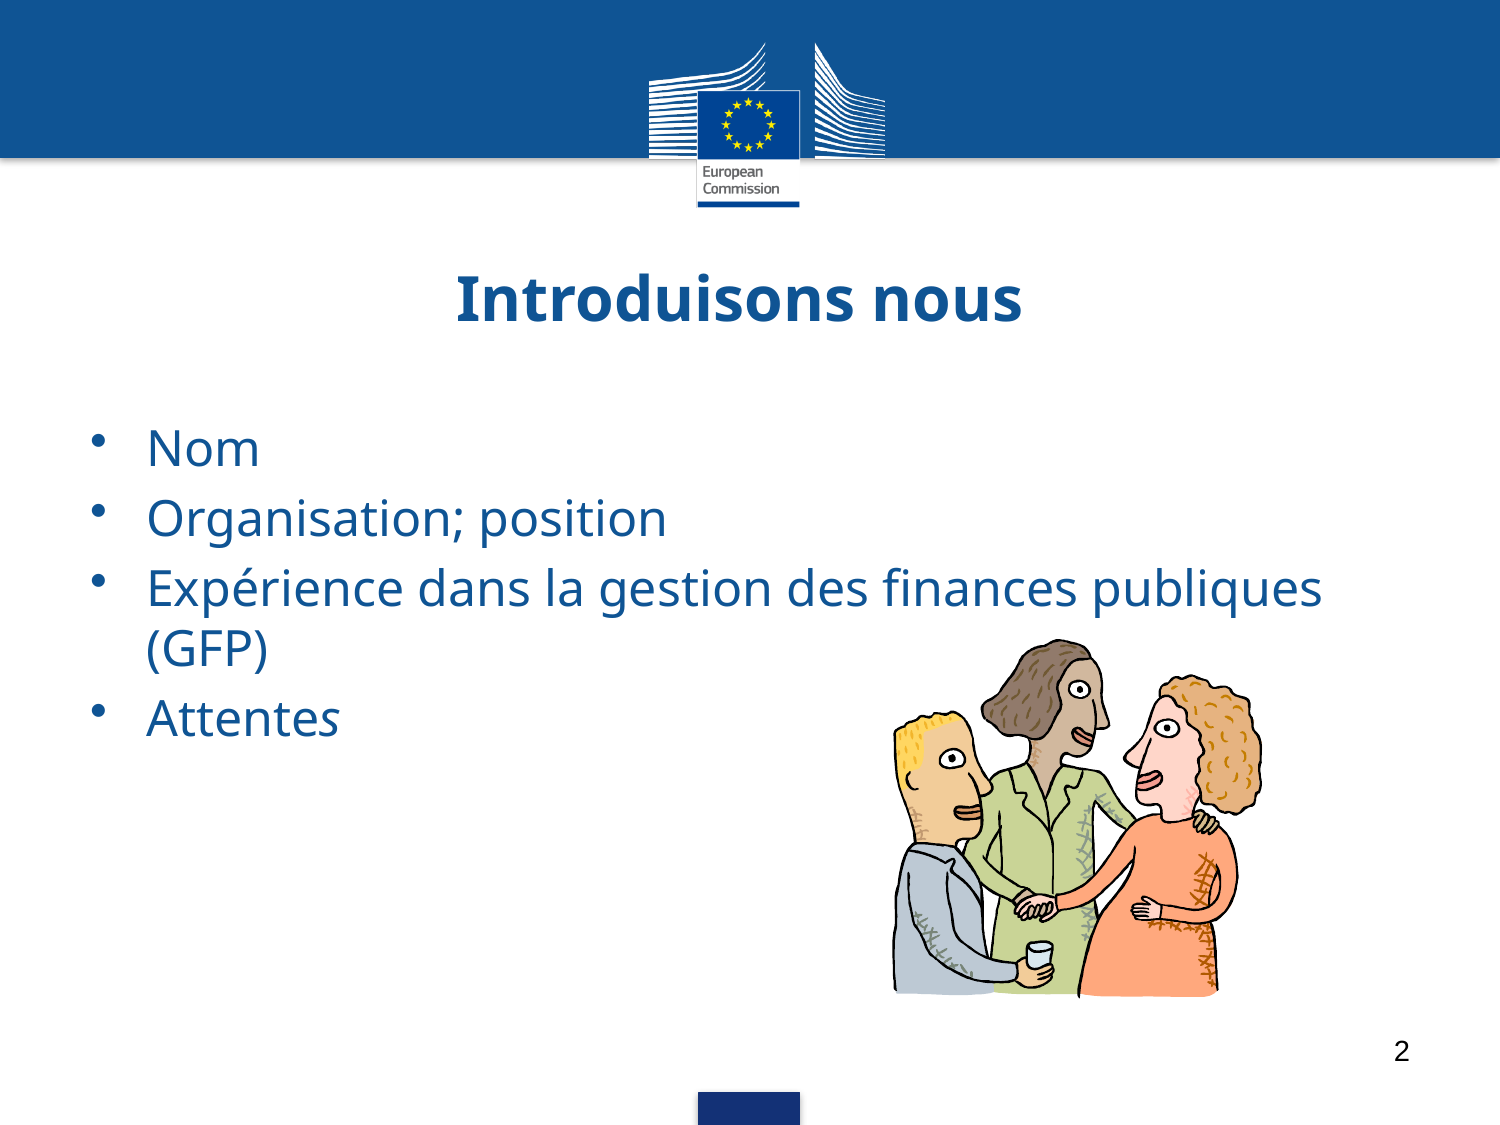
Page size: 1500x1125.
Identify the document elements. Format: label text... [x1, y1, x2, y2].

title Introduisons nous [64, 219, 1416, 374]
list Nom Organisation; position Expérience dans la gestion des finances publiques (GFP) Attentes [74, 408, 1426, 835]
slide_number 2 [1074, 1024, 1426, 1103]
picture [649, 42, 885, 208]
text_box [890, 632, 1269, 1006]
